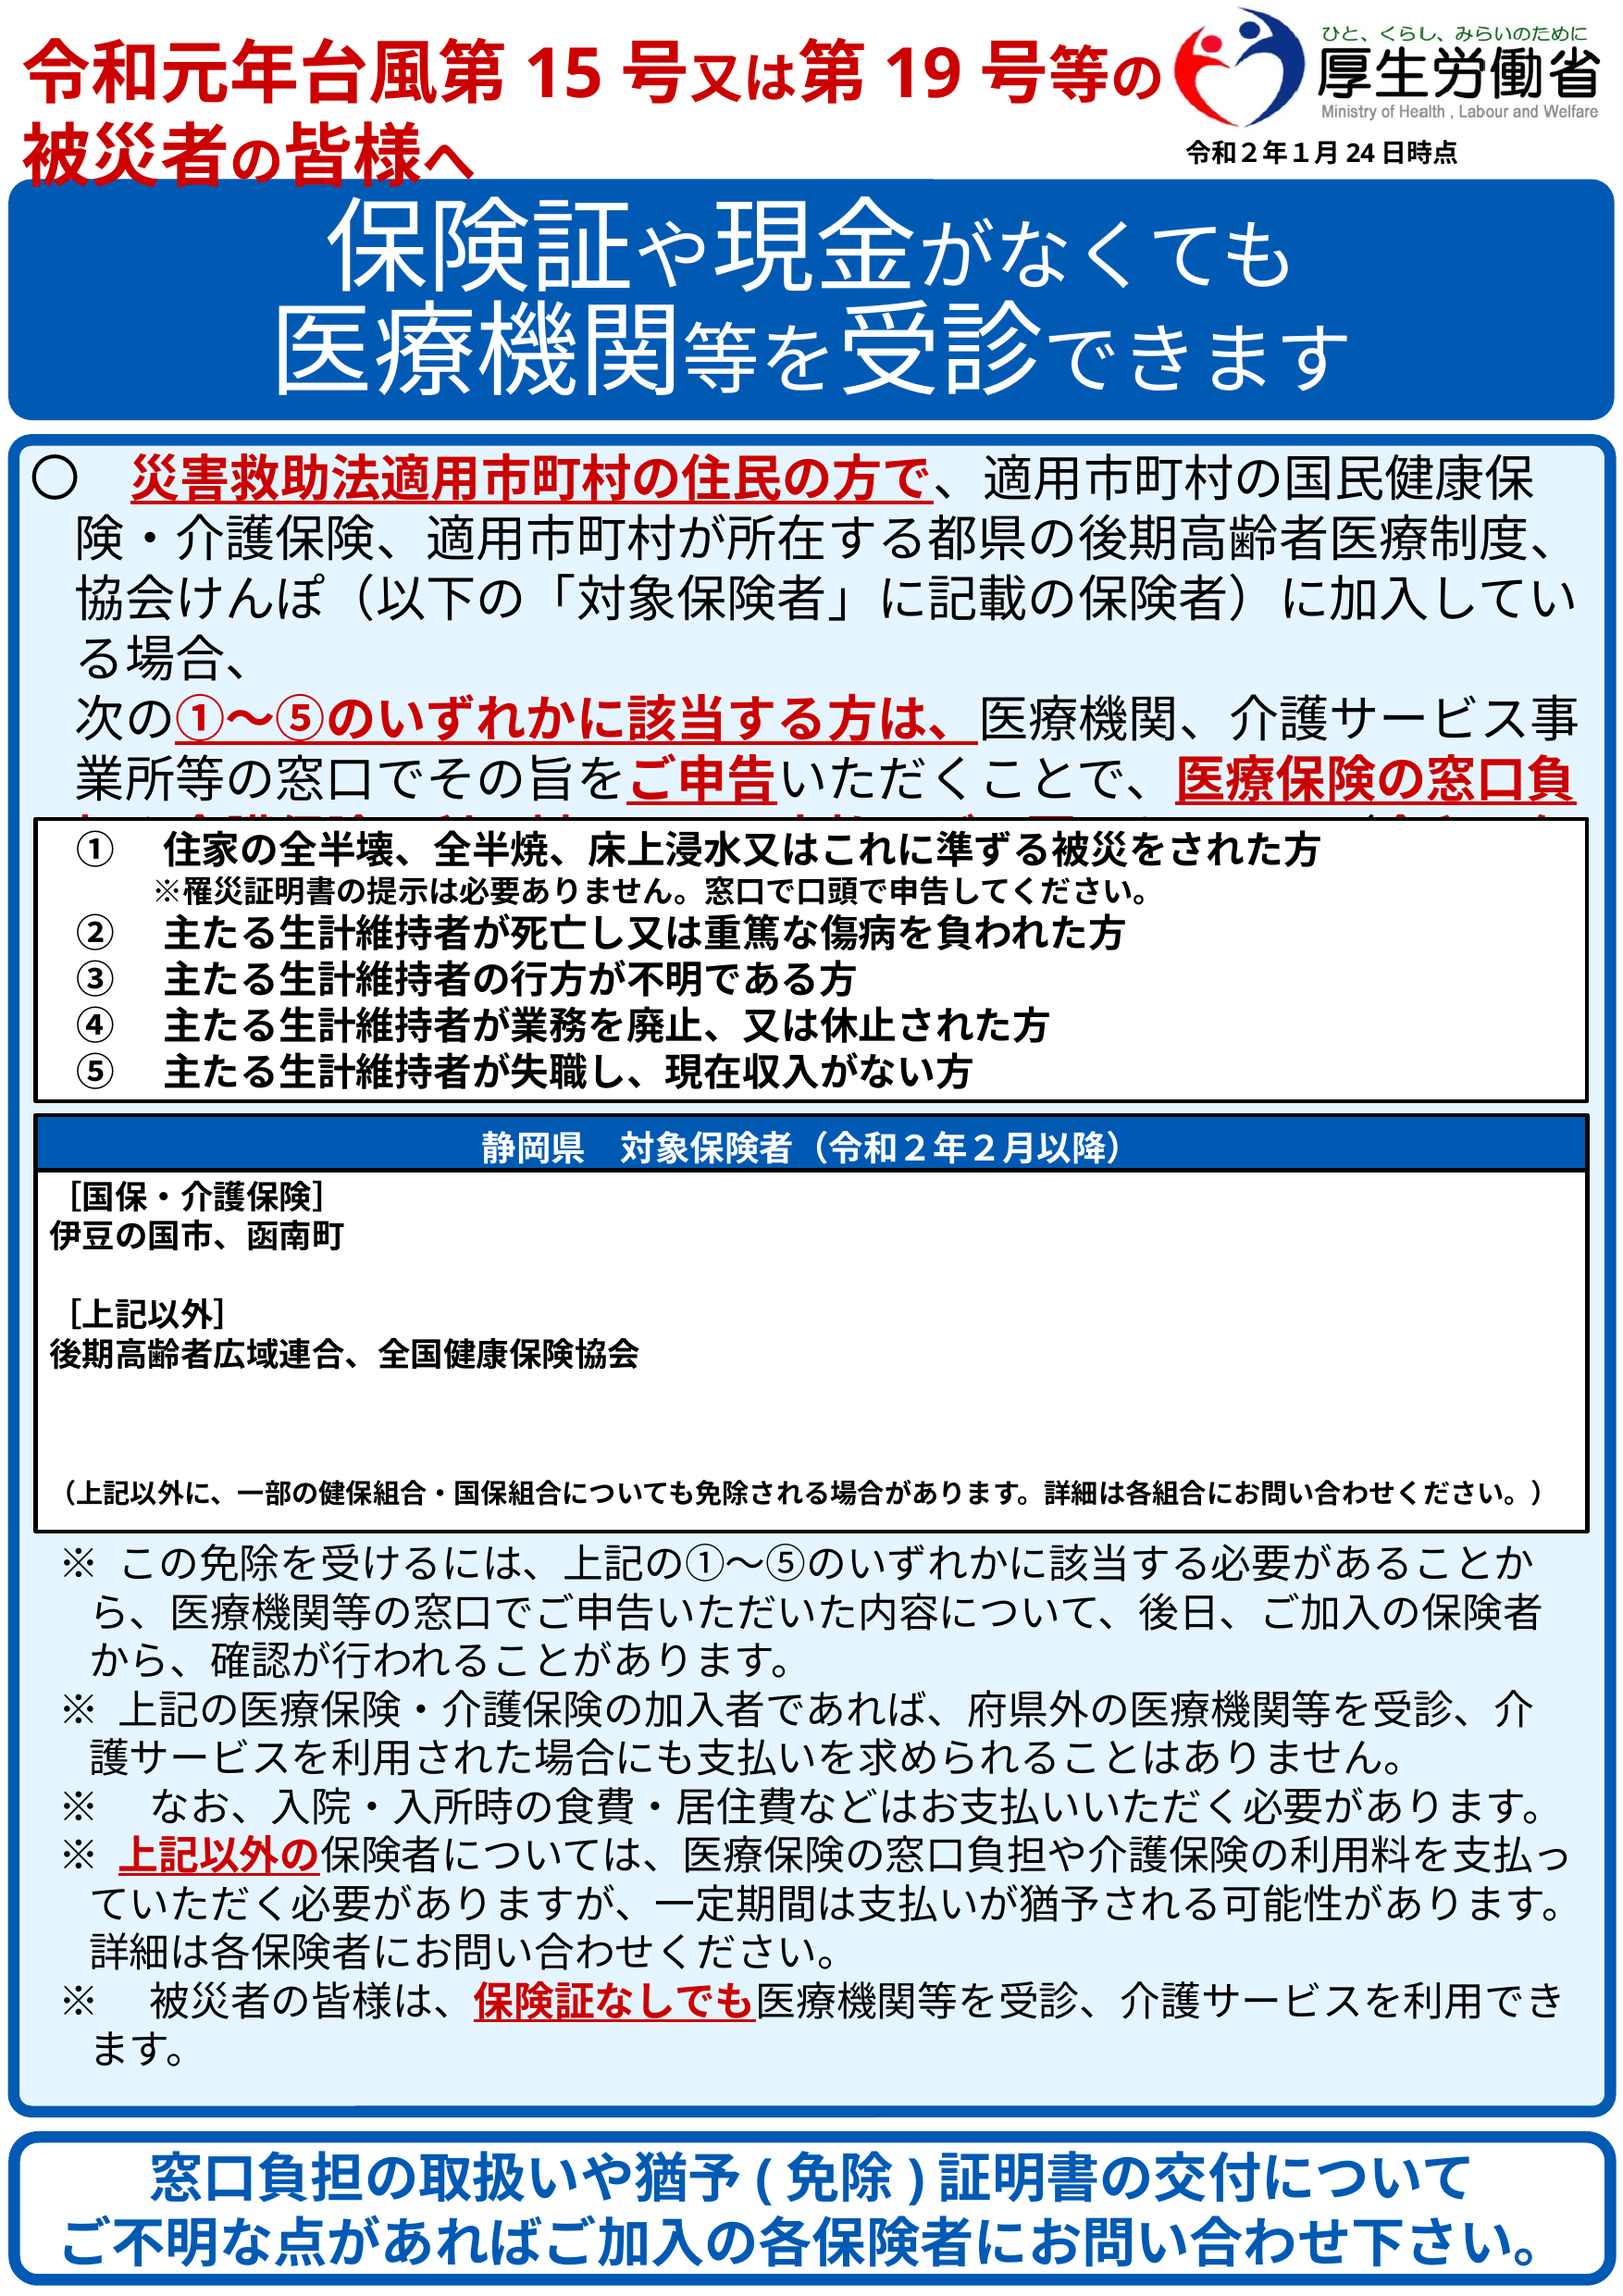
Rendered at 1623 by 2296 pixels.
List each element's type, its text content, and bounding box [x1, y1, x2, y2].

text_box [12, 182, 1611, 416]
text_box 〇 災害救助法適用市町村の住民の方で、適用市町村の国民健康保険・介護保険、適用市町村が所在する都県の後期高齢者医療制度、 協会けんぽ（以下の「対象保険者」に記載の保険者）に加入している場合、 次の➀～➄のいずれかに該当する方は、医療機関、介護サービス事業所等の窓口でその旨をご申告いただくことで、医療保険の窓口負担や介護保険の利用料について支払いが不要となります（令和２年３月末まで）。 [16, 440, 1615, 935]
text_box 保険証や現金がなくても 医療機関等を受診できます [228, 185, 1395, 416]
text_box ※ この免除を受けるには、上記の①～⑤のいずれかに該当する必要があることから、医療機関等の窓口でご申告いただいた内容について、後日、ご加入の保険者から、確認が行われることがあります。 ※ 上記の医療保険・介護保険の加入者であれば、府県外の医療機関等を受診、介護サービスを利用された場合にも支払いを求められることはありません。 ※ なお、入院・入所時の食費・居住費などはお支払いいただく必要があります。 ※ 上記以外の保険者については、医療保険の窓口負担や介護保険の利用料を支払っていただく必要がありますが、一定期間は支払いが猶予される可能性があります。詳細は各保険者にお問い合わせください。 ※ 被災者の皆様は、保険証なしでも医療機関等を受診、介護サービスを利用できます。 [44, 1531, 1588, 2079]
text_box 窓口負担の取扱いや猶予(免除)証明書の交付について ご不明な点があればご加入の各保険者にお問い合わせ下さい。 [12, 2135, 1613, 2282]
text_box 静岡県 対象保険者（令和２年２月以降） [33, 1113, 1590, 1172]
text_box 令和元年台風第15号又は第19号等の 被災者の皆様へ [20, 19, 1167, 177]
text_box [11, 445, 1613, 2114]
text_box ① 住家の全半壊、全半焼、床上浸水又はこれに準ずる被災をされた方 ※罹災証明書の提示は必要ありません。窓口で口頭で申告してください。 ② 主たる生計維持者が死亡し又は重篤な傷病を負われた方 ③ 主たる生計維持者の行方が不明である方 ④ 主たる生計維持者が業務を廃止、又は休止された方 ⑤ 主たる生計維持者が失職し、現在収入がない方 [35, 818, 1588, 1101]
text_box ［国保・介護保険］ 伊豆の国市、函南町 ［上記以外］ 後期高齢者広域連合、全国健康保険協会 （上記以外に、一部の健保組合・国保組合についても免除される場合があります。詳細は各組合にお問い合わせください。） [33, 1172, 1590, 1533]
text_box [1171, 6, 1611, 176]
